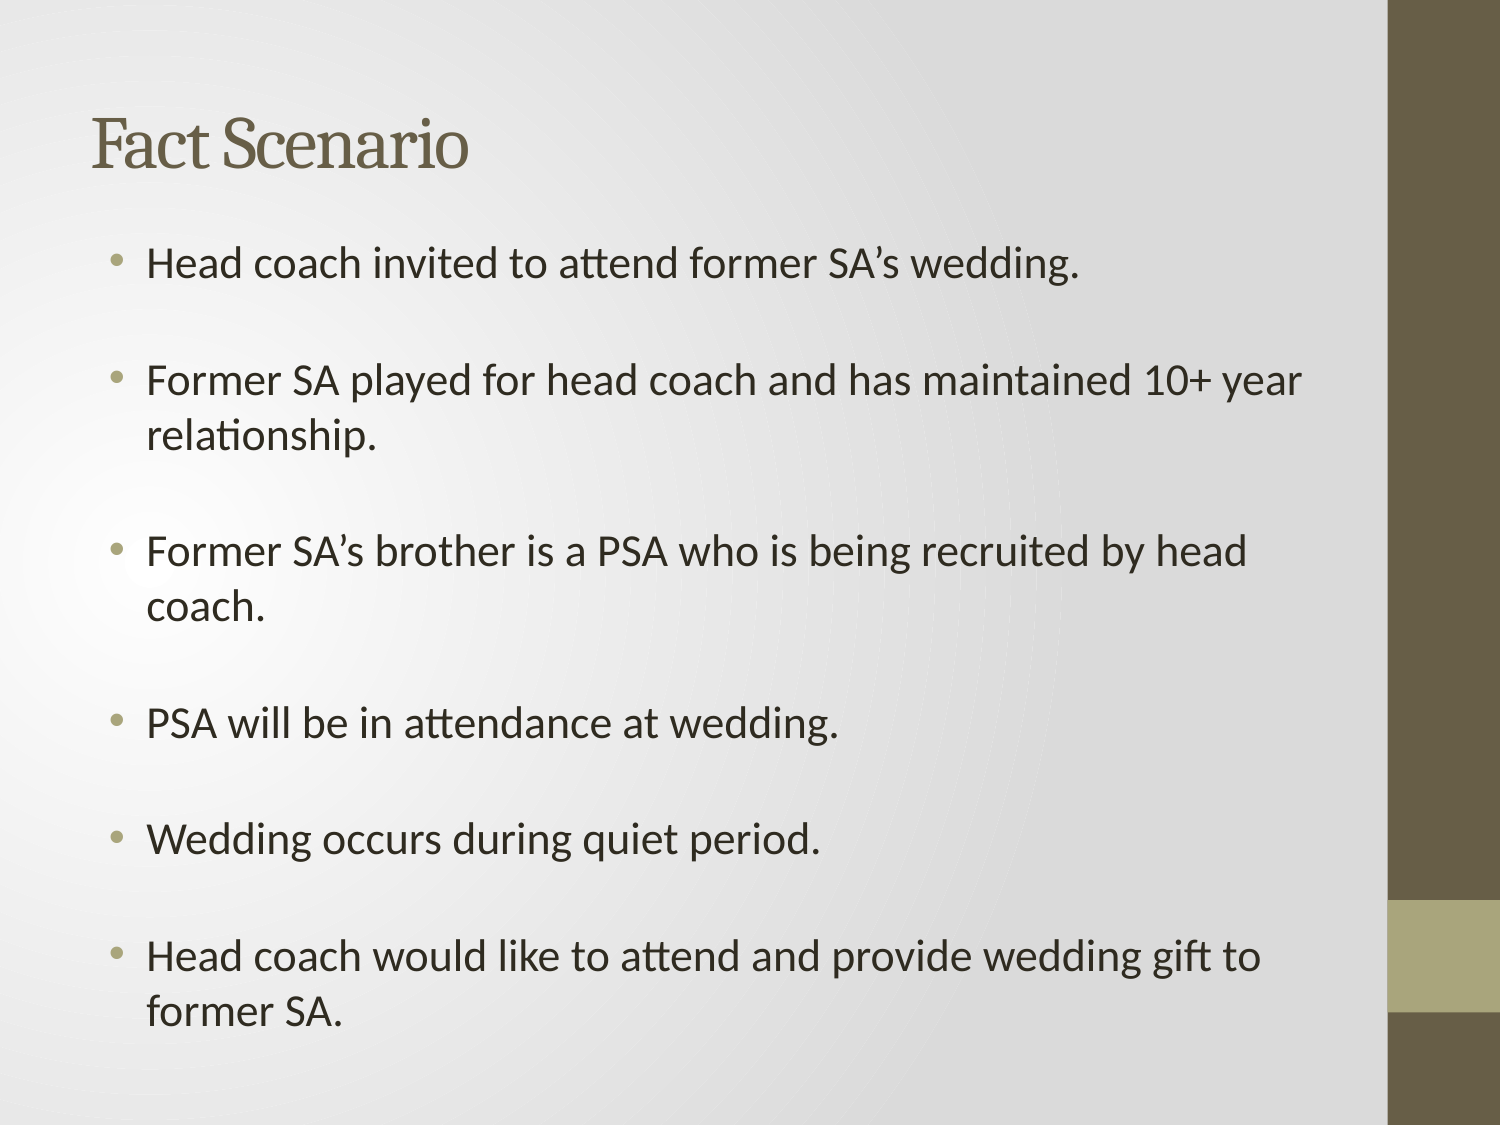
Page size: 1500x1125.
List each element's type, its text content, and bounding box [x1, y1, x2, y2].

title Fact Scenario [75, 45, 1325, 224]
list Head coach invited to attend former SA’s wedding. Former SA played for head coach and has maintained 10+ year relationship. Former SA’s brother is a PSA who is being recruited by head coach. PSA will be in attendance at wedding. Wedding occurs during quiet period. Head coach would like to attend and provide wedding gift to former SA. [75, 224, 1325, 1013]
